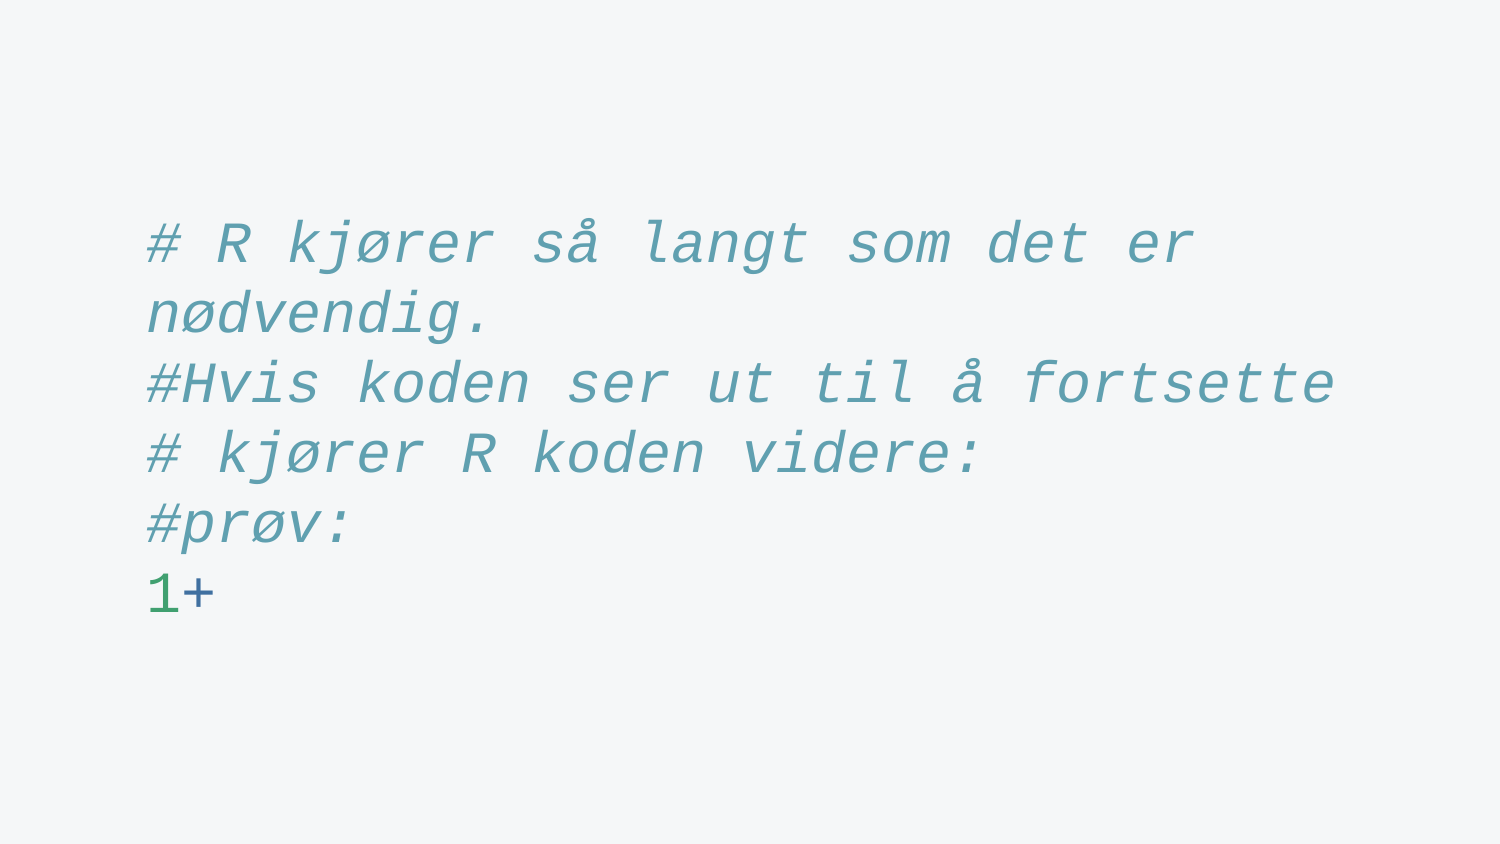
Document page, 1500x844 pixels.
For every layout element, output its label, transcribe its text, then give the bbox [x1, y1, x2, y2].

list # R kjører så langt som det er nødvendig. #Hvis koden ser ut til å fortsette # kjører R koden videre: #prøv: 1+ 10 [75, 196, 1425, 754]
